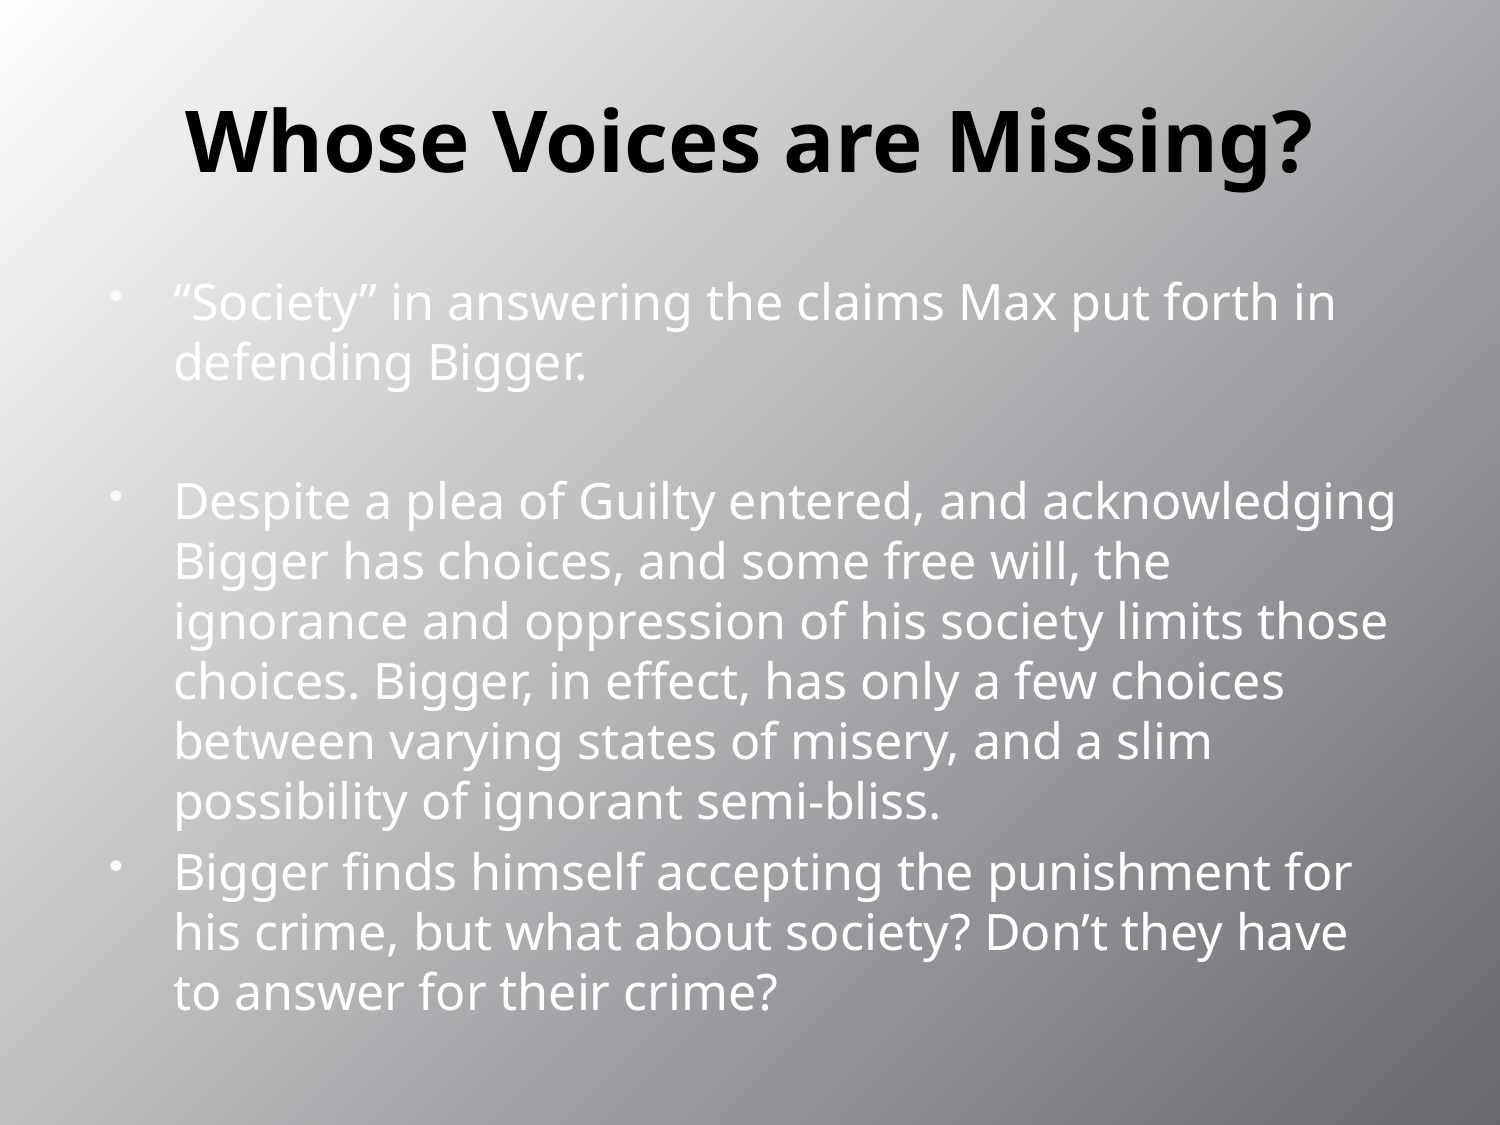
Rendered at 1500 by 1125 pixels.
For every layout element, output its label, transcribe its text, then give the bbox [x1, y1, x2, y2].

list “Society” in answering the claims Max put forth in defending Bigger. Despite a plea of Guilty entered, and acknowledging Bigger has choices, and some free will, the ignorance and oppression of his society limits those choices. Bigger, in effect, has only a few choices between varying states of misery, and a slim possibility of ignorant semi-bliss. Bigger finds himself accepting the punishment for his crime, but what about society? Don’t they have to answer for their crime? [75, 262, 1425, 1035]
title Whose Voices are Missing? [75, 45, 1425, 233]
